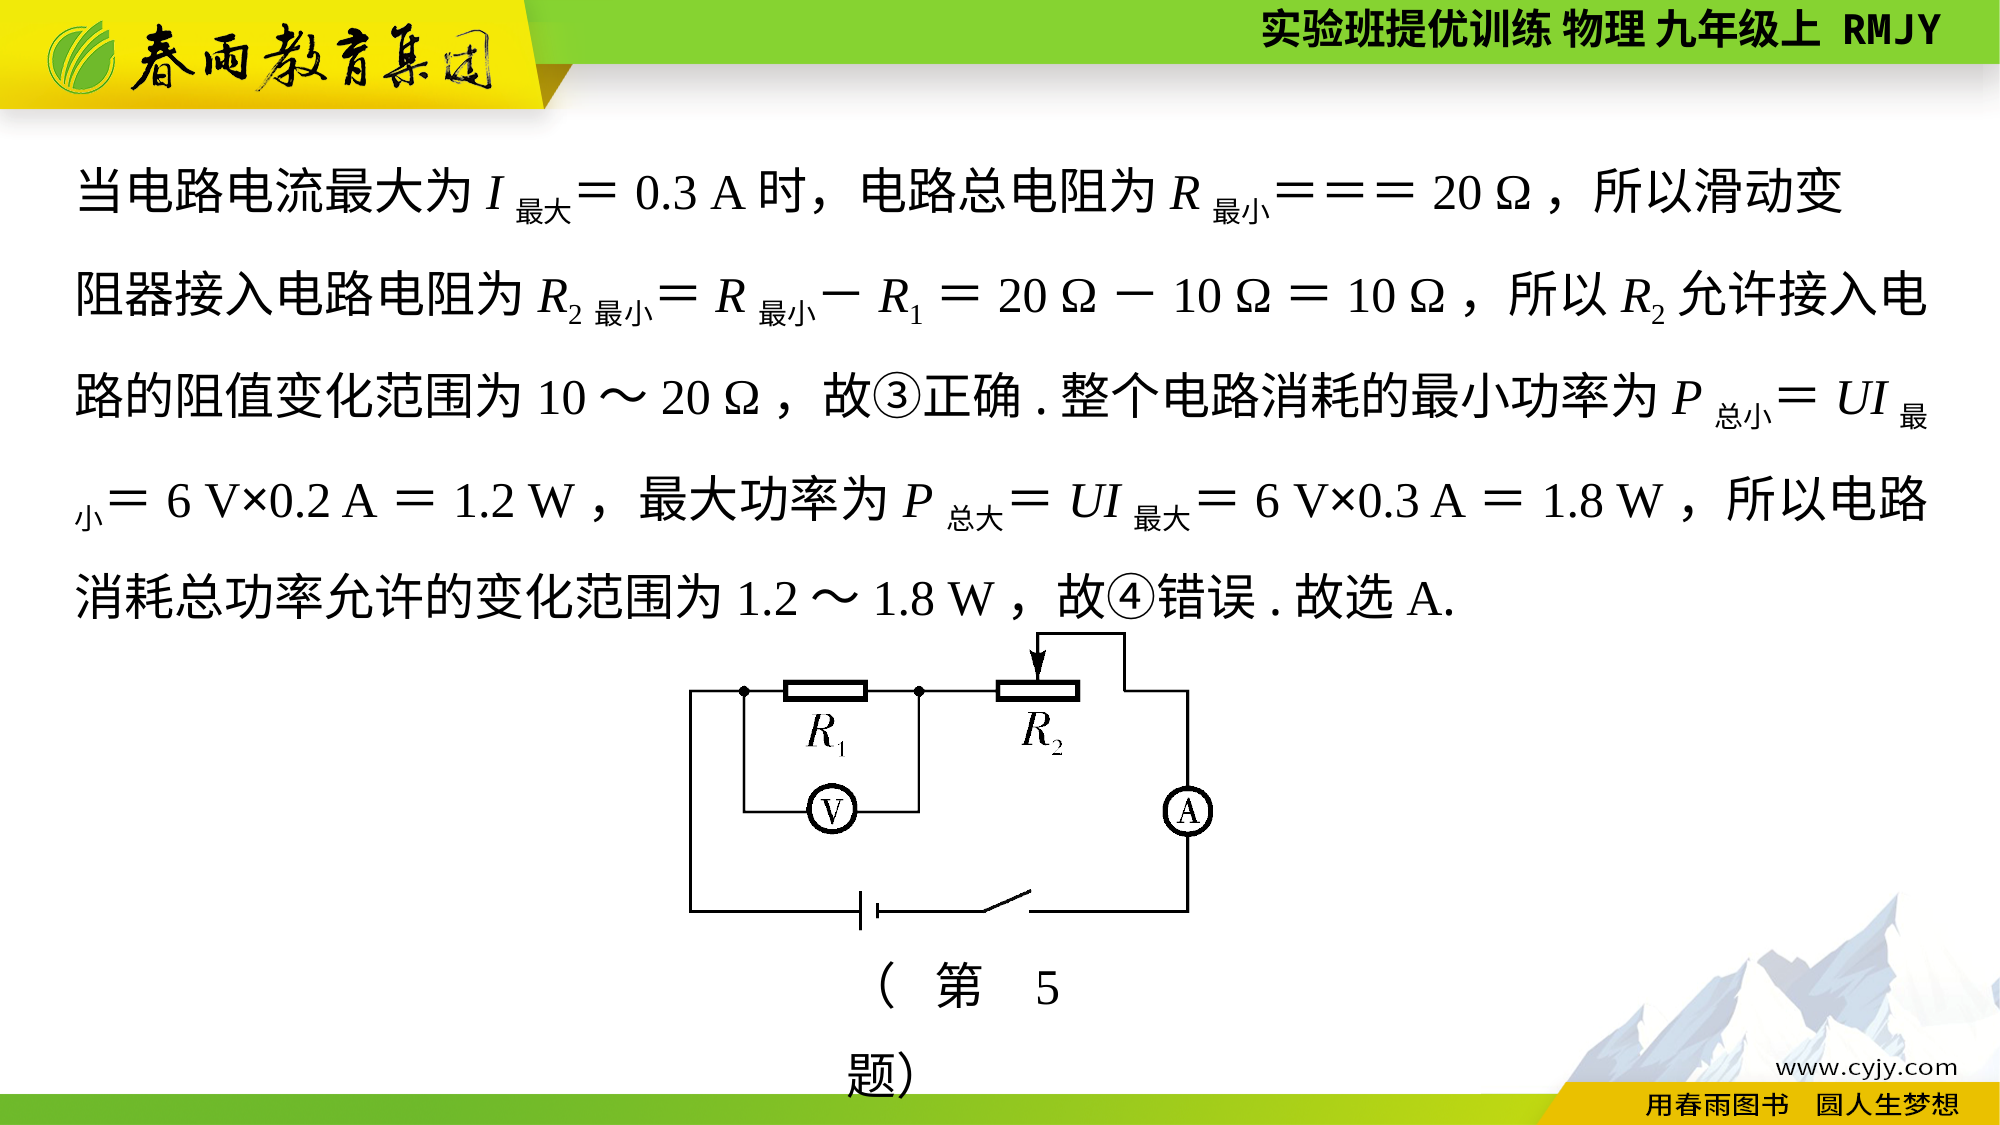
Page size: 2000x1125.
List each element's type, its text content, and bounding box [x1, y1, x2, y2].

text_box （第5题） [832, 941, 1087, 1022]
picture [0, 0, 2000, 1125]
